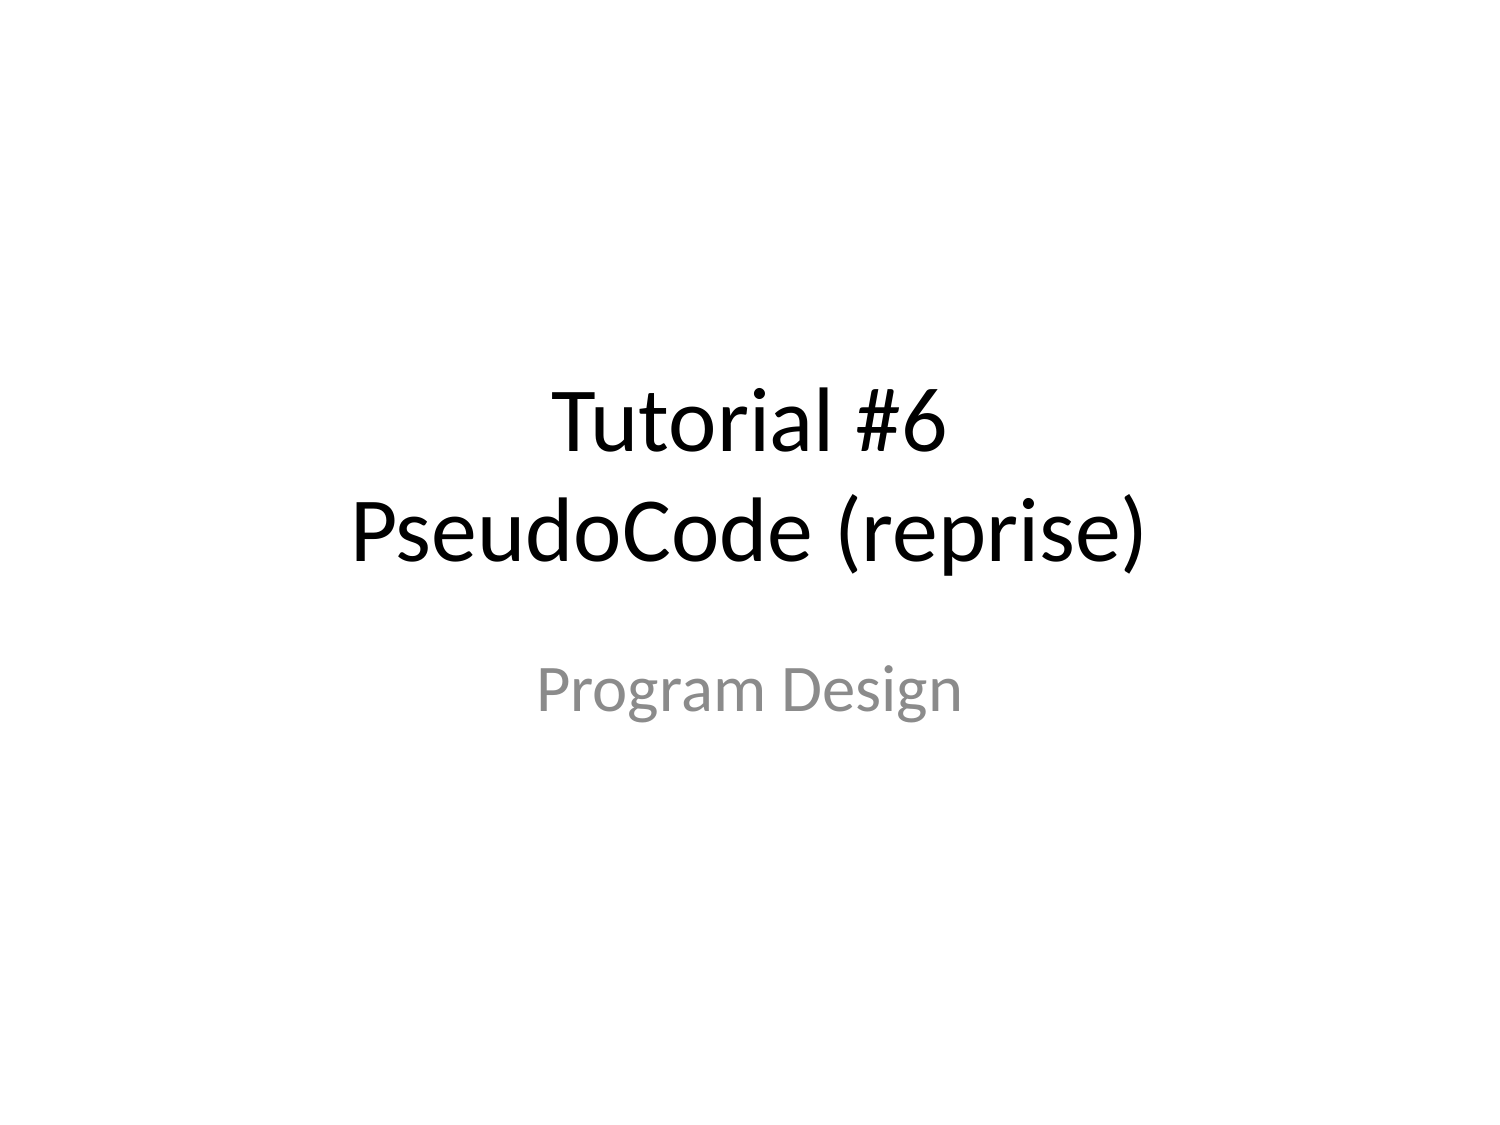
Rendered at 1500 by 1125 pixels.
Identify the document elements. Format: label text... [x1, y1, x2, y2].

subtitle Program Design [225, 637, 1275, 925]
title Tutorial #6 PseudoCode (reprise) [112, 349, 1388, 591]
